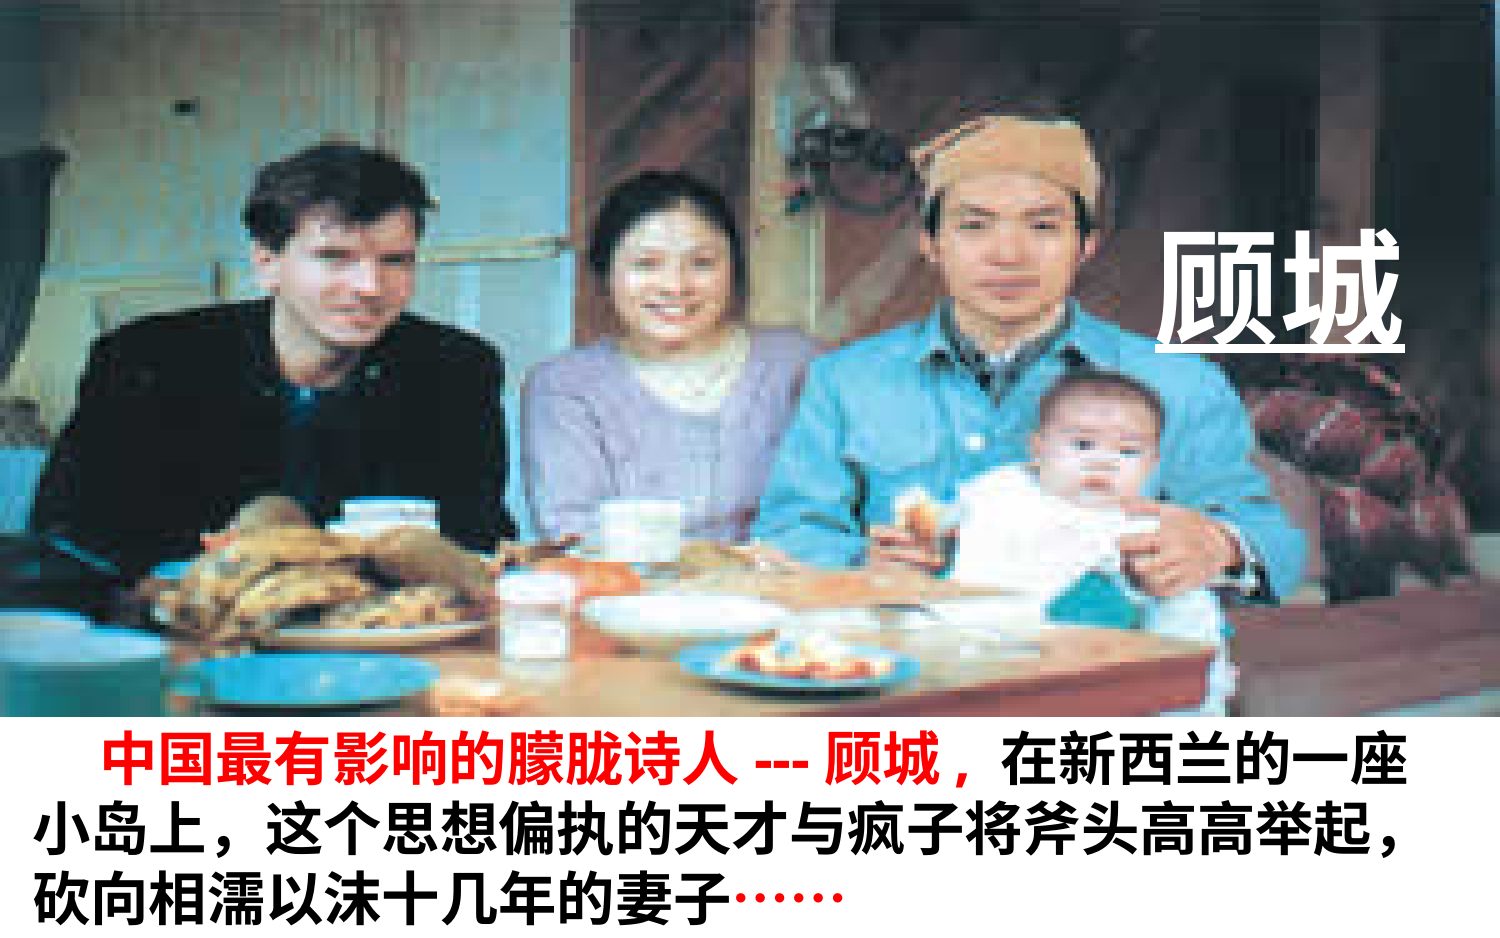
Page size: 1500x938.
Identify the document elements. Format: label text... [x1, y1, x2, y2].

picture [0, 0, 1500, 718]
text_box 中国最有影响的朦胧诗人---顾城, 在新西兰的一座小岛上，这个思想偏执的天才与疯子将斧头高高举起，砍向相濡以沫十几年的妻子…… [17, 724, 1477, 938]
